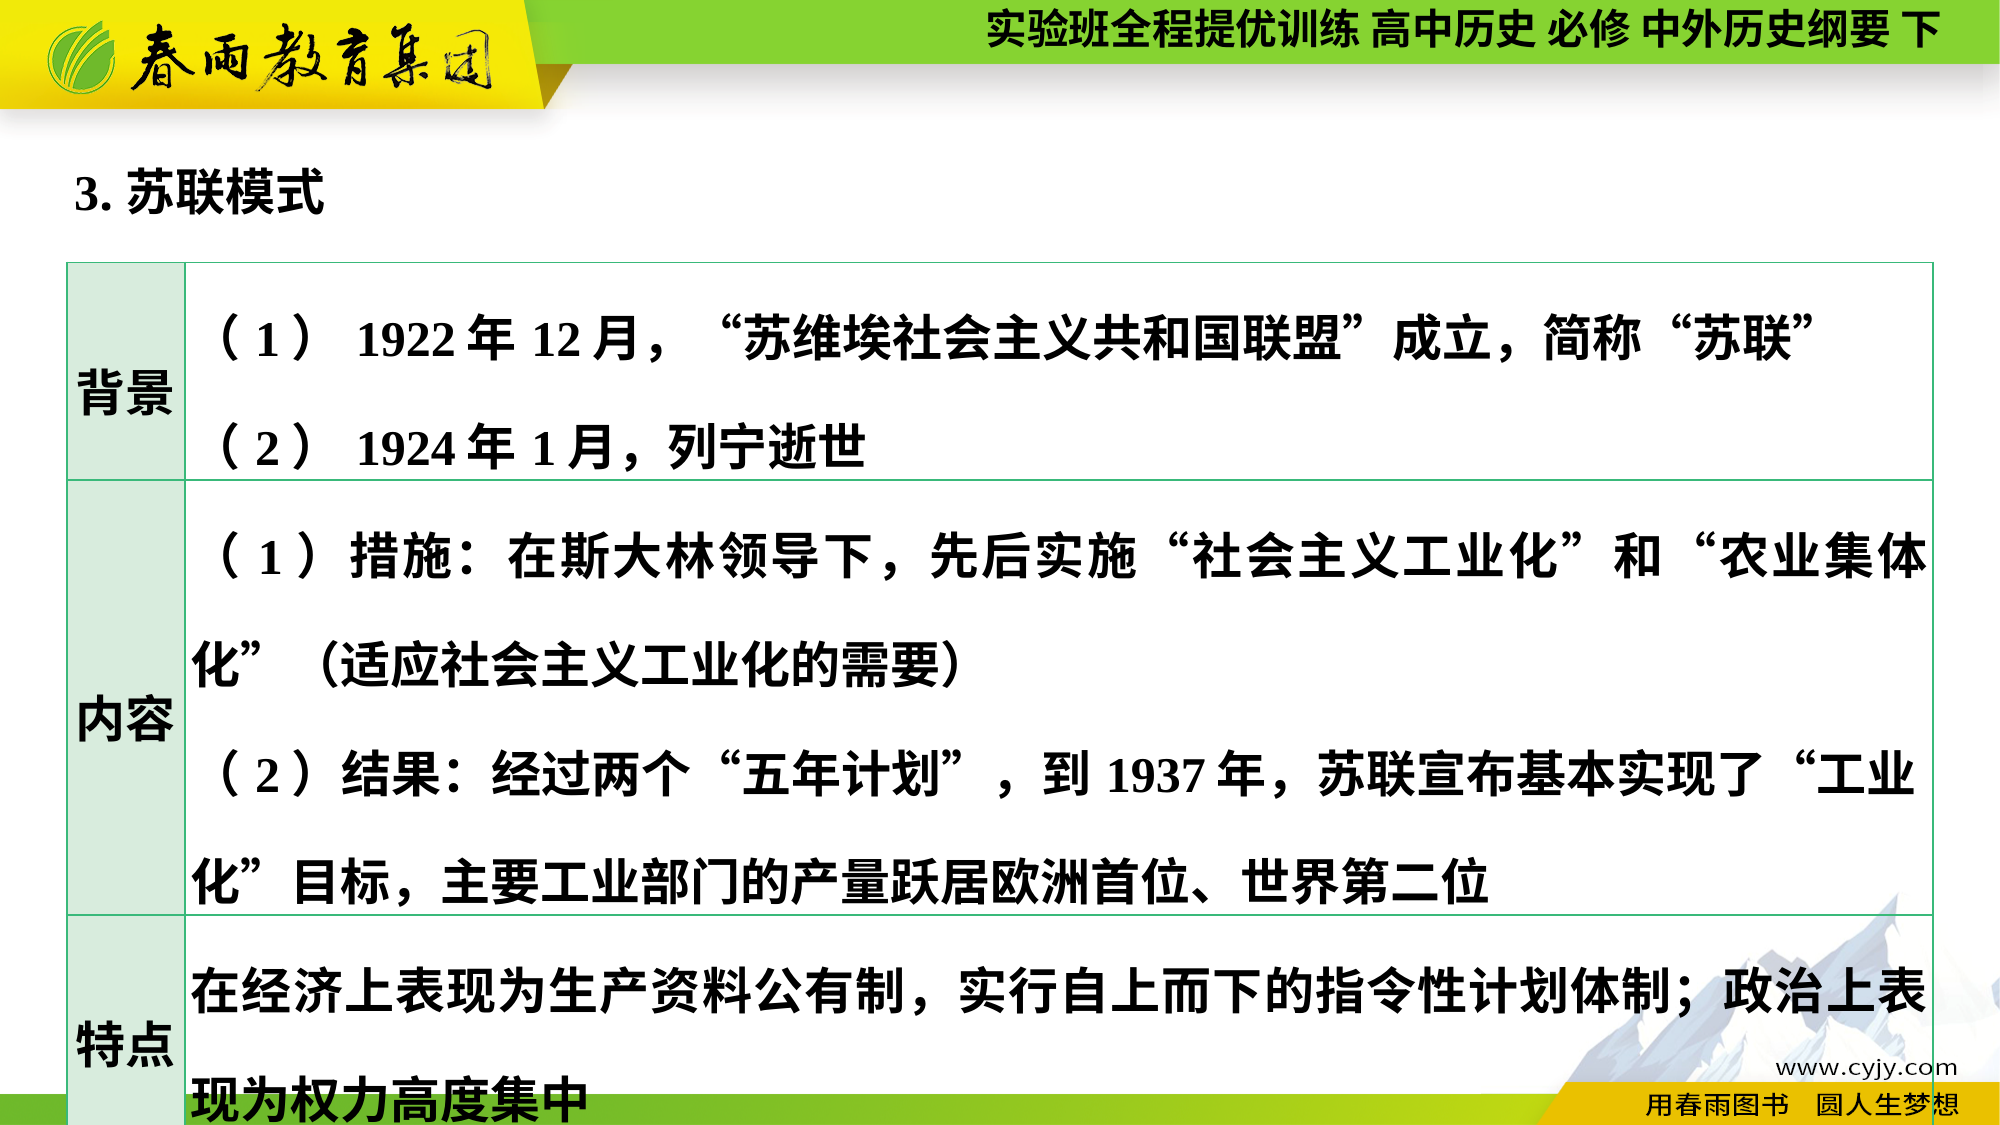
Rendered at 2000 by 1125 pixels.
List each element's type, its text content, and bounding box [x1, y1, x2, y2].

table_cell （1）措施：在斯大林领导下，先后实施“社会主义工业化”和“农业集体化”（适应社会主义工业化的需要） （2）结果：经过两个“五年计划”，到1937年，苏联宣布基本实现了“工业 化”目标，主要工业部门的产量跃居欧洲首位、世界第二位 [186, 481, 1932, 914]
table_cell 内容 [68, 481, 184, 914]
table_cell 特点 [68, 916, 184, 1125]
list 3.苏联模式 [59, 122, 1944, 217]
table_header （1）1922年12月，“苏维埃社会主义共和国联盟”成立，简称“苏联” （2）1924年1月，列宁逝世 [186, 263, 1932, 479]
table_header 背景 [68, 263, 184, 479]
picture [0, 0, 2000, 1125]
table_cell 在经济上表现为生产资料公有制，实行自上而下的指令性计划体制；政治上表现为权力高度集中 [186, 916, 1932, 1125]
